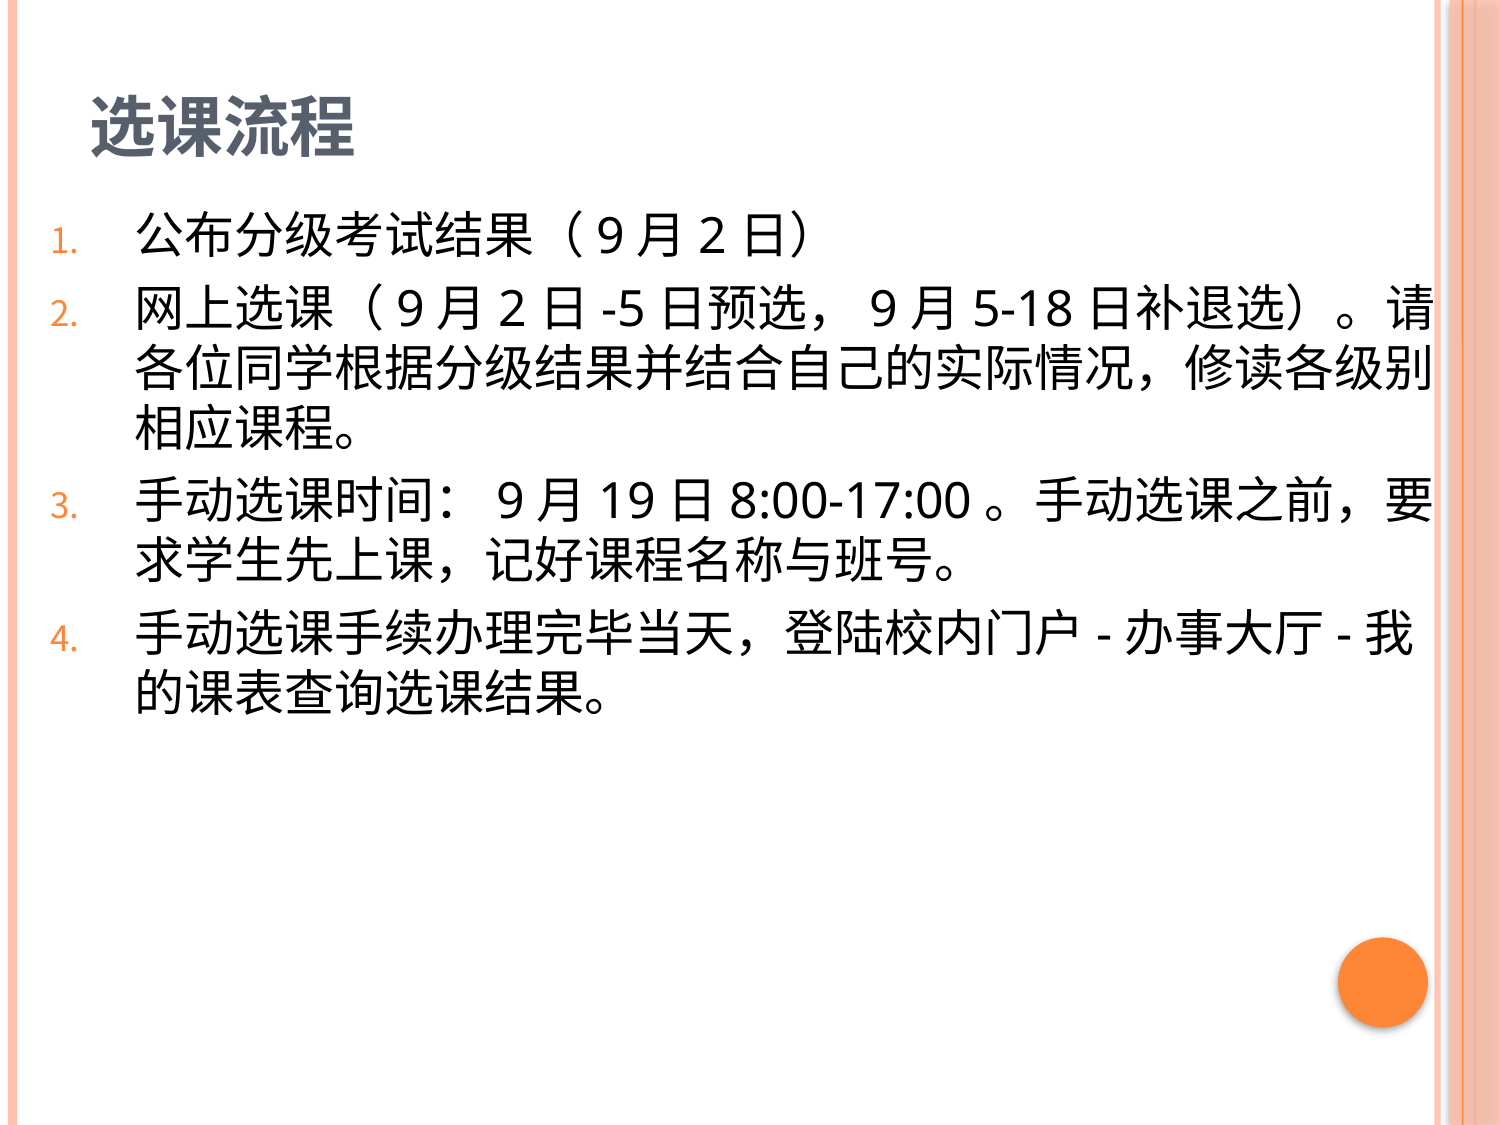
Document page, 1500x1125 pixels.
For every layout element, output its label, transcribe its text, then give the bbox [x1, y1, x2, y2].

list 公布分级考试结果（9月2日） 网上选课（9月2日-5日预选，9月5-18日补退选）。请各位同学根据分级结果并结合自己的实际情况，修读各级别相应课程。 手动选课时间：9月19日8:00-17:00。手动选课之前，要求学生先上课，记好课程名称与班号。 手动选课手续办理完毕当天，登陆校内门户-办事大厅-我的课表查询选课结果。 [35, 196, 1465, 1020]
title 选课流程 [75, 45, 1300, 173]
